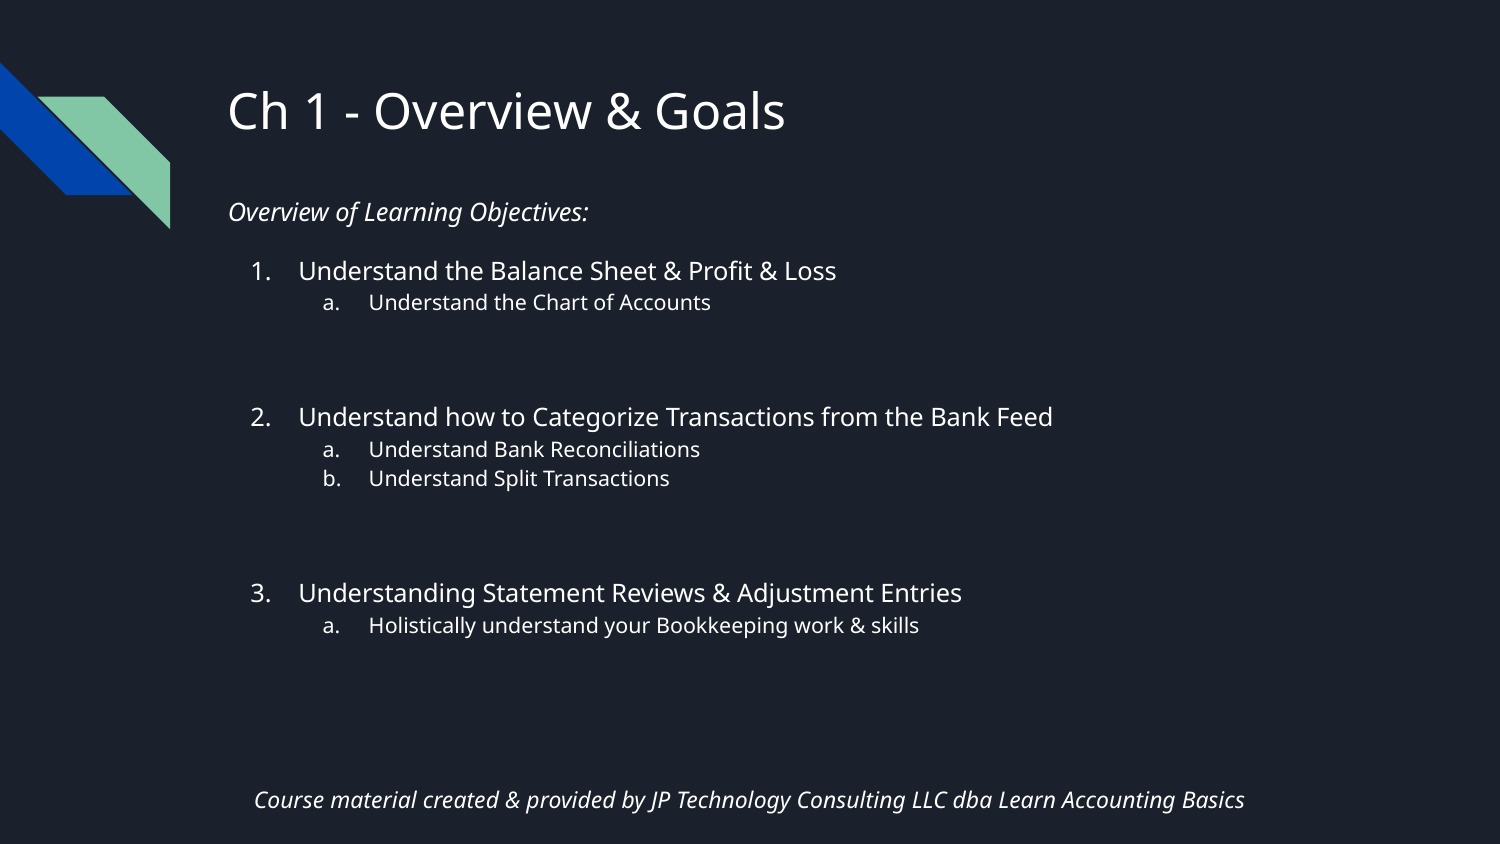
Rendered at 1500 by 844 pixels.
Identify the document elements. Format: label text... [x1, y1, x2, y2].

list Overview of Learning Objectives: Understand the Balance Sheet & Profit & Loss Understand the Chart of Accounts Understand how to Categorize Transactions from the Bank Feed Understand Bank Reconciliations Understand Split Transactions Understanding Statement Reviews & Adjustment Entries Holistically understand your Bookkeeping work & skills [212, 177, 1204, 655]
title Ch 1 - Overview & Goals [212, 64, 1368, 215]
